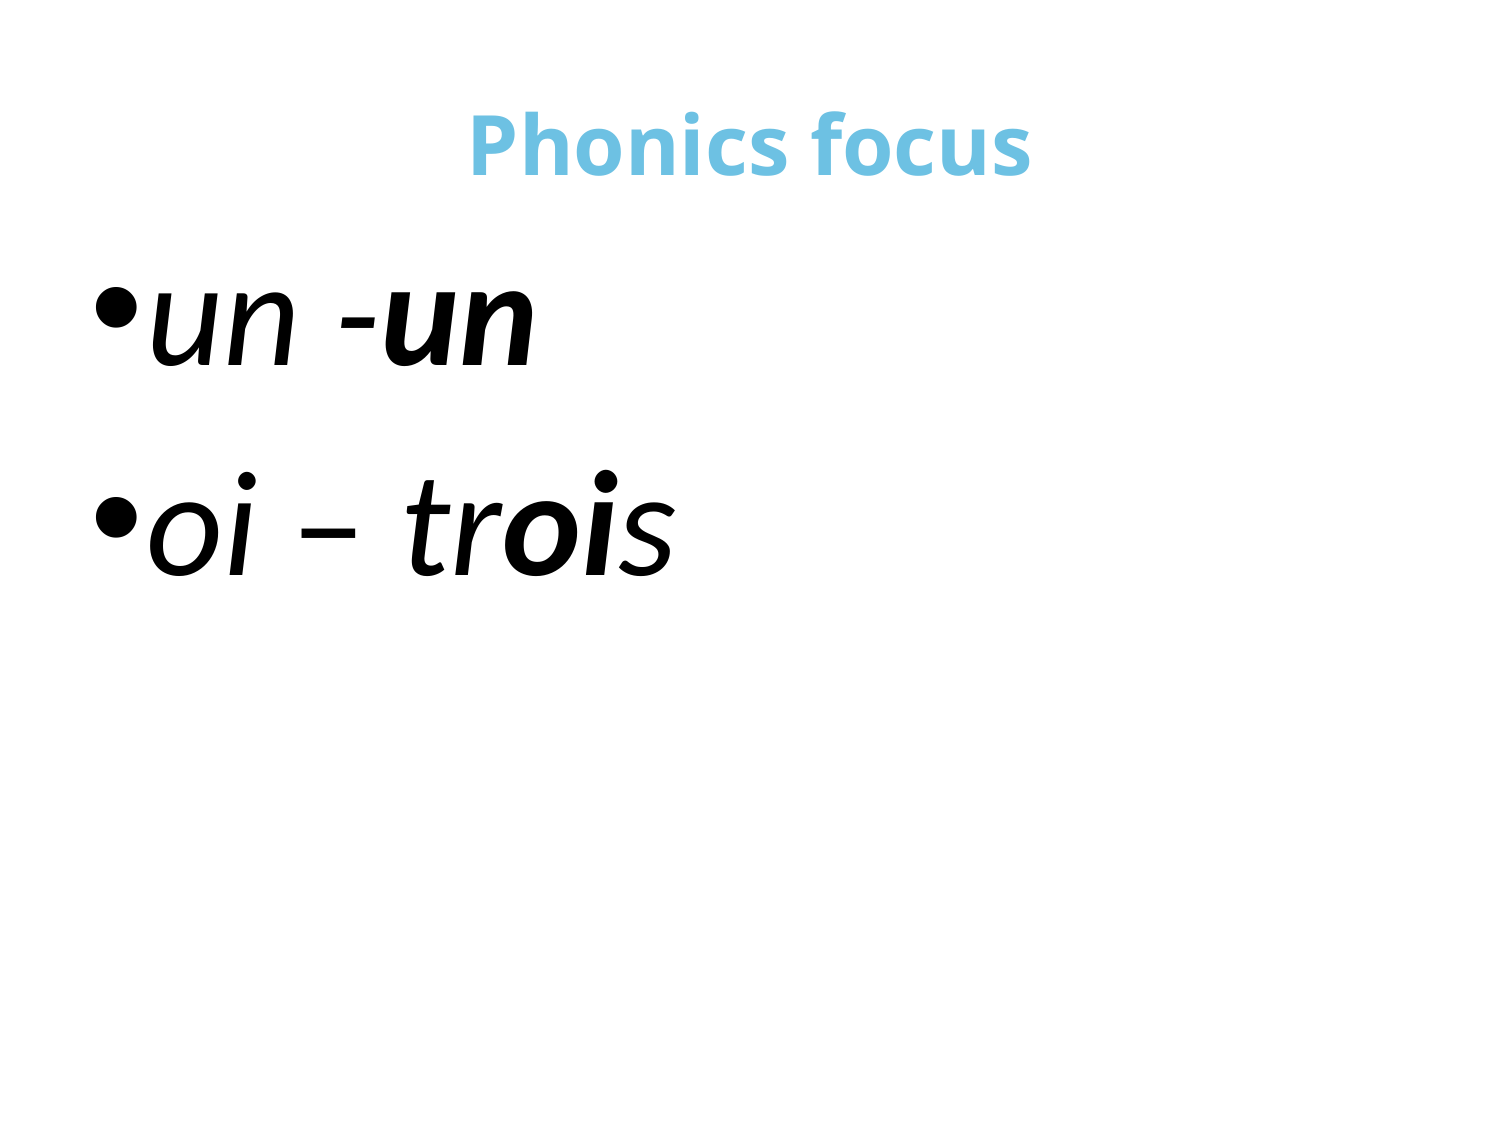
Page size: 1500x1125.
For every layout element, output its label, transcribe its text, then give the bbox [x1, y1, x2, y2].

title Phonics focus [75, 45, 1425, 208]
list un -un oi – trois [75, 208, 1425, 1005]
